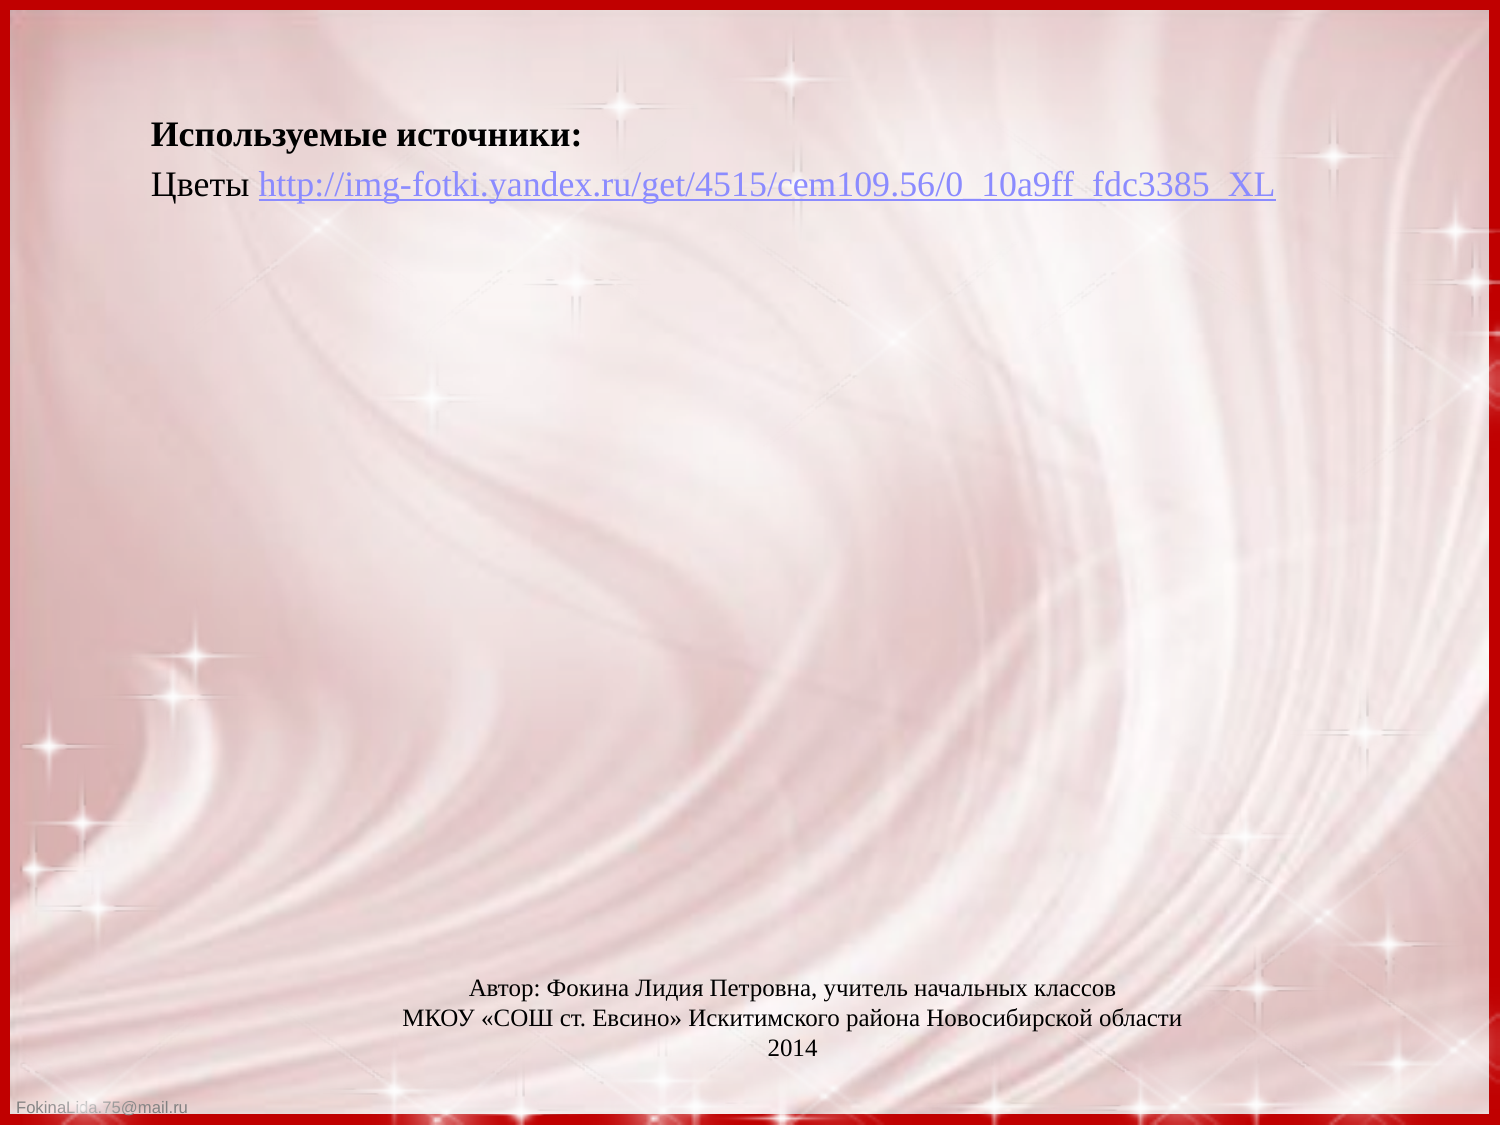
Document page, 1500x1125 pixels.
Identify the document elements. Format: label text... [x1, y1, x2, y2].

picture [0, 0, 1500, 1125]
text_box Автор: Фокина Лидия Петровна, учитель начальных классов МКОУ «СОШ ст. Евсино» Искитимского района Новосибирской области 2014 [387, 964, 1199, 1069]
list Используемые источники: Цветы http://img-fotki.yandex.ru/get/4515/cem109.56/0_10a9ff_fdc3385_XL [135, 101, 1411, 212]
